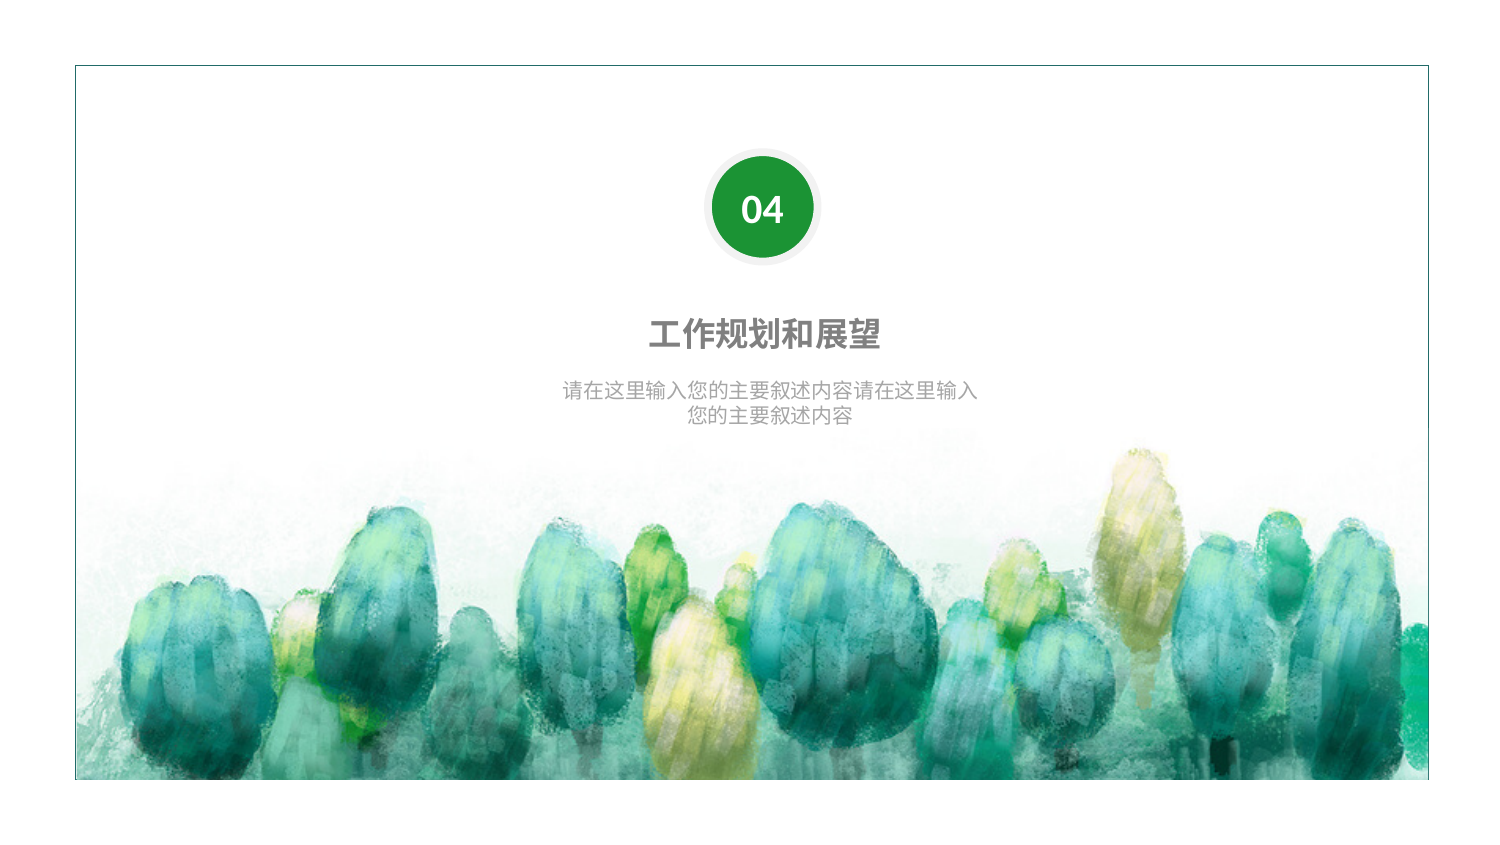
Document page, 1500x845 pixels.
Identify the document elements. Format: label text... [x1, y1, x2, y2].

text_box 工作规划和展望 [634, 305, 897, 361]
text_box 04 [706, 151, 819, 263]
text_box 请在这里输入您的主要叙述内容请在这里输入您的主要叙述内容 [542, 370, 998, 428]
picture [76, 428, 1429, 780]
text_box [74, 64, 1429, 780]
